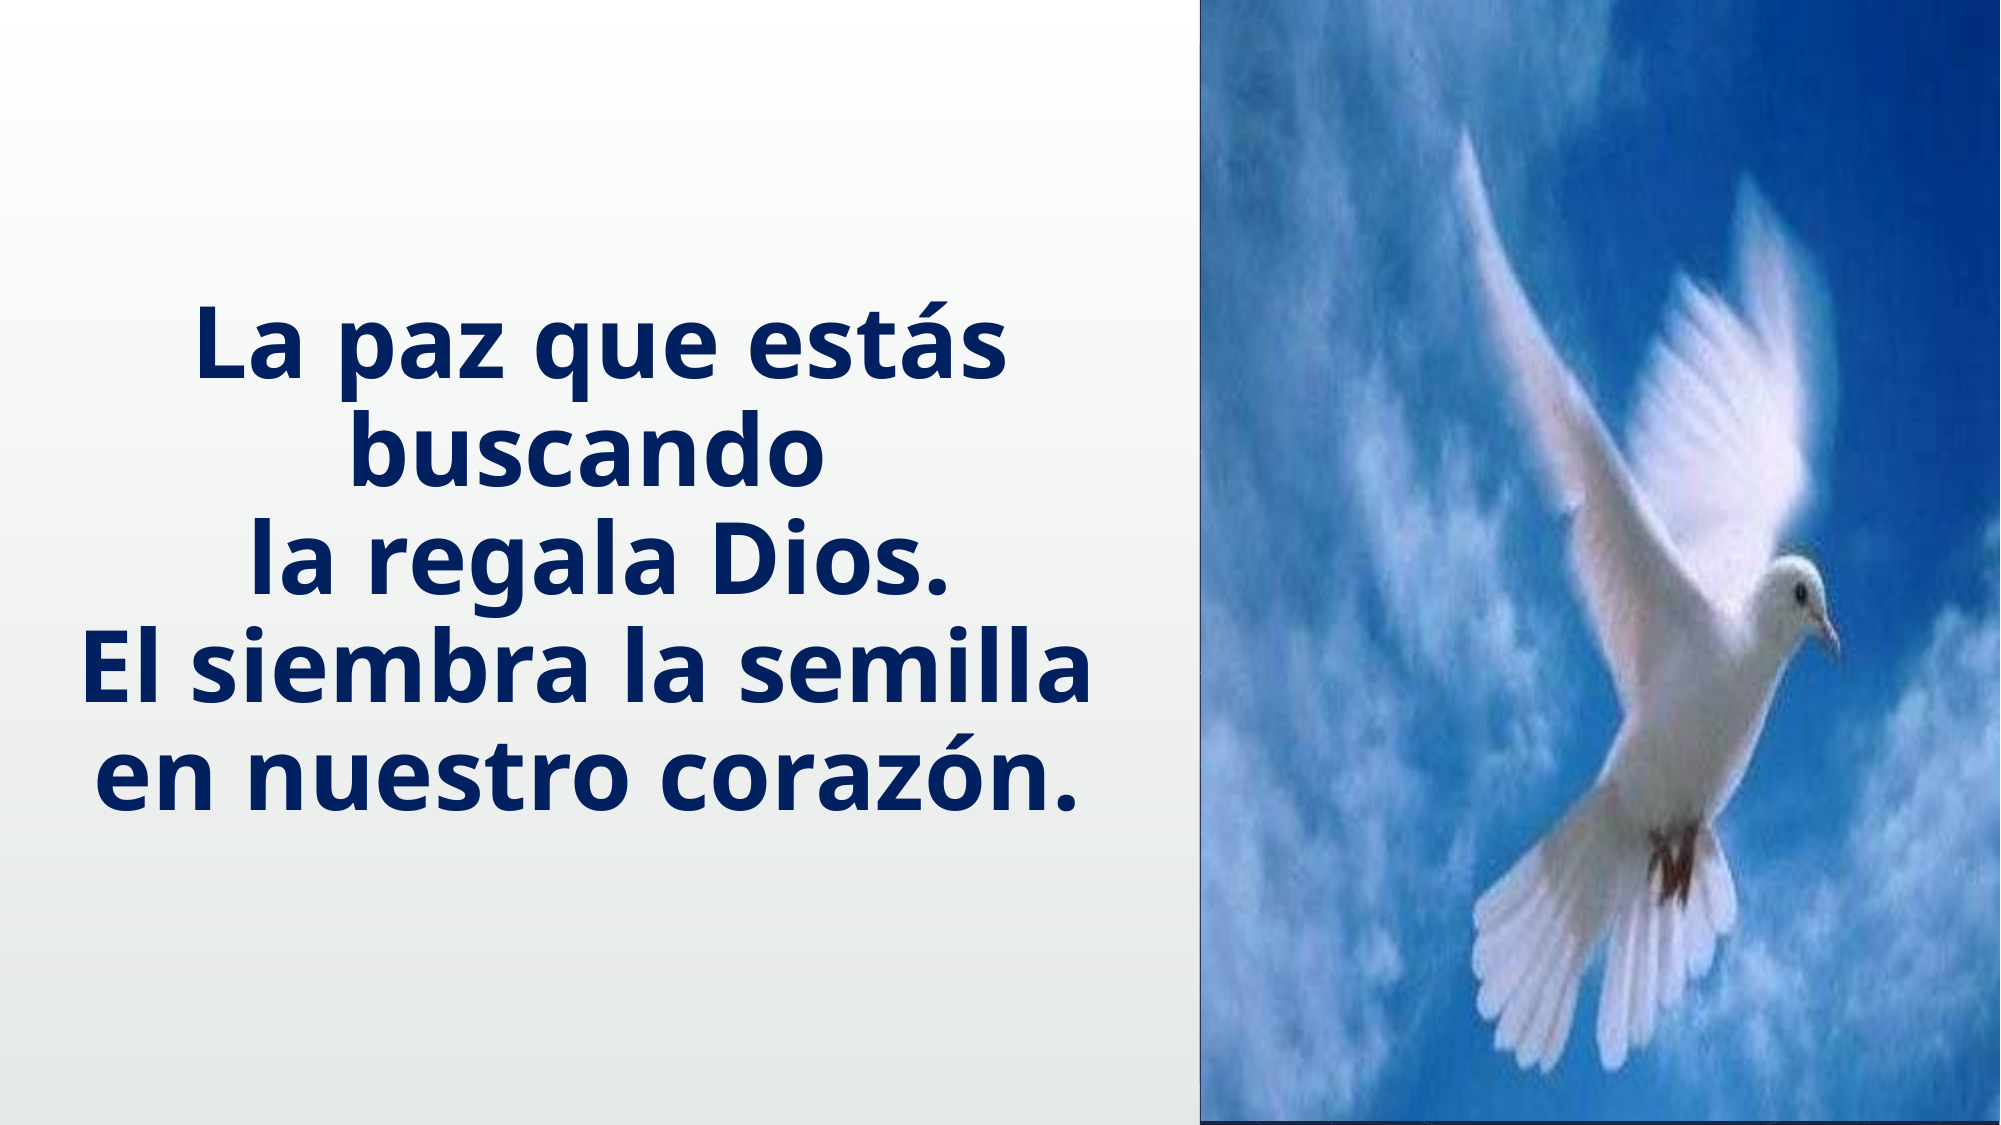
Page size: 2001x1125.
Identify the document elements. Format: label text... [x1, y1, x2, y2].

title La paz que estás buscando la regala Dios. El siembra la semilla en nuestro corazón. [0, 0, 1200, 1125]
picture [1200, 0, 2000, 1125]
